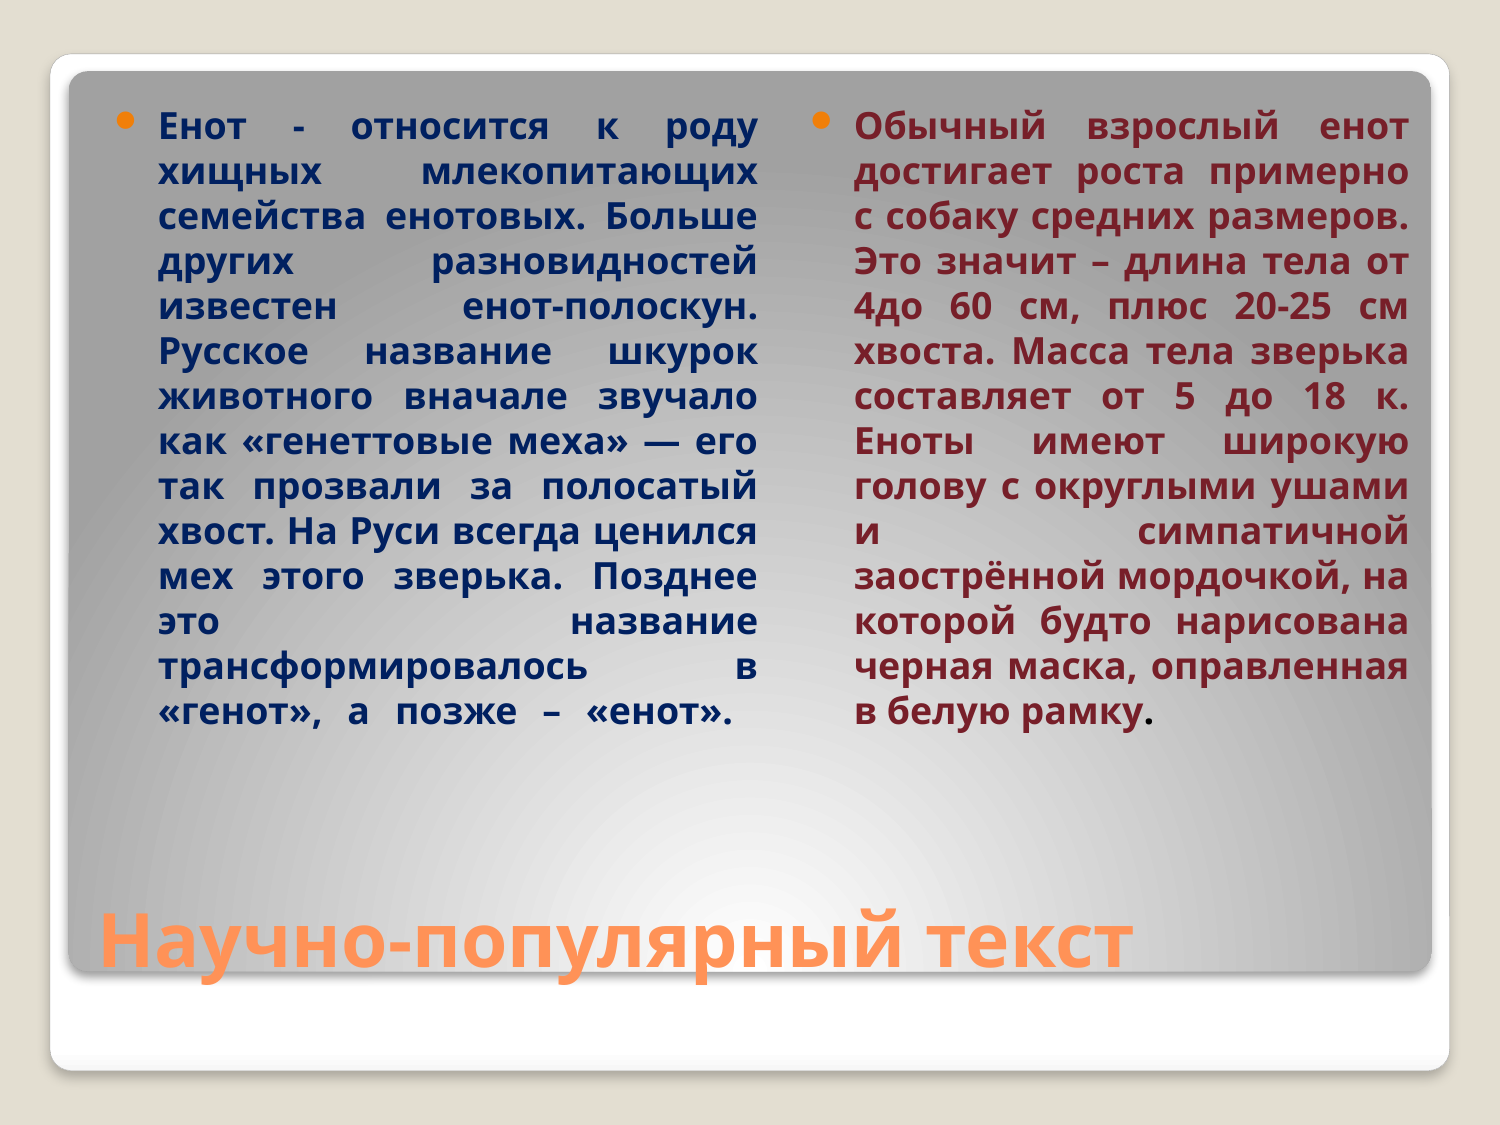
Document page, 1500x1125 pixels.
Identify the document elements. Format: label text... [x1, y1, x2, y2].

title Научно-популярный текст [82, 817, 1425, 991]
list Обычный взрослый енот достигает роста примерно с собаку средних размеров. Это значит – длина тела от 4до 60 см, плюс 20-25 см хвоста. Масса тела зверька составляет от 5 до 18 к. Еноты имеют широкую голову с округлыми ушами и симпатичной заострённой мордочкой, на которой будто нарисована черная маска, оправленная в белую рамку. [779, 86, 1426, 808]
list Енот - относится к роду хищных млекопитающих семейства енотовых. Больше других разновидностей известен енот-полоскун. Русское название шкурок животного вначале звучало как «генеттовые меха» — его так прозвали за полосатый хвост. На Руси всегда ценился мех этого зверька. Позднее это название трансформировалось в «генот», а позже – «енот». [84, 86, 774, 808]
